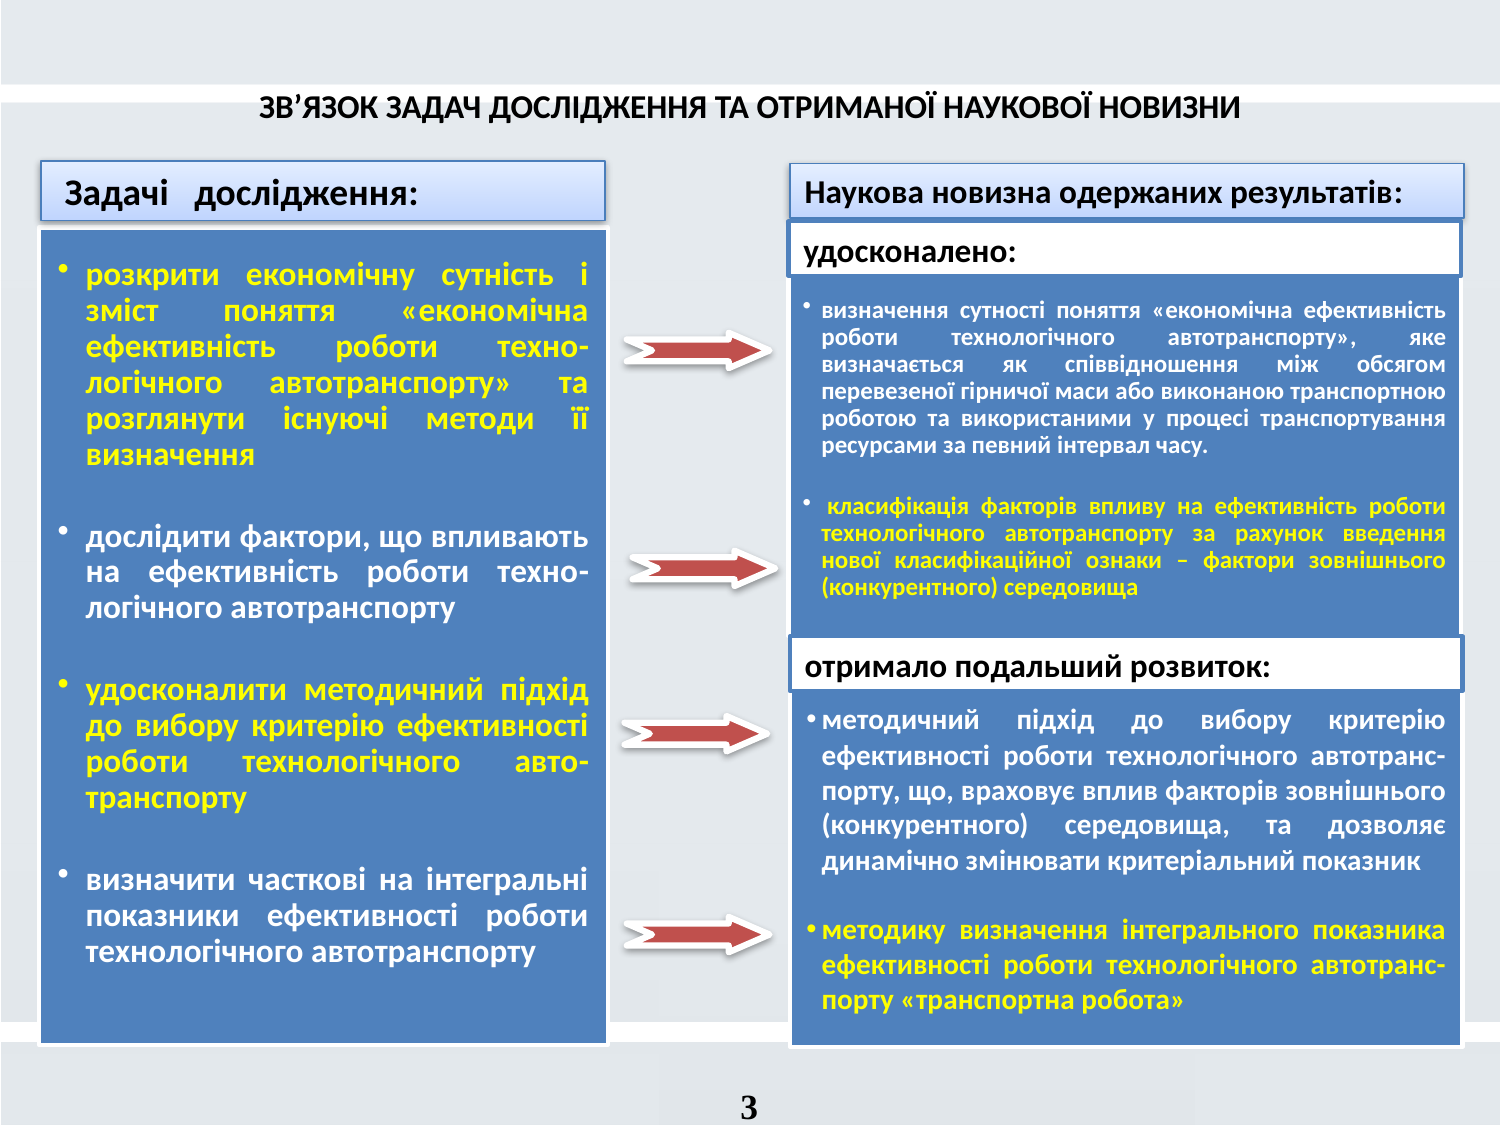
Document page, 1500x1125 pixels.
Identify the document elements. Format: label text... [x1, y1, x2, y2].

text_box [789, 636, 1463, 1048]
text_box ЗВ’ЯЗОК ЗАДАЧ ДОСЛІДЖЕННЯ ТА ОТРИМАНОЇ НАУКОВОЇ НОВИЗНИ [19, 77, 1483, 133]
text_box 3 [0, 1076, 1500, 1125]
text_box Наукова новизна одержаних результатів: [789, 163, 1465, 219]
text_box Задачі дослідження: [40, 160, 606, 219]
picture [0, 0, 1500, 1076]
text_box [19, 221, 1483, 1056]
